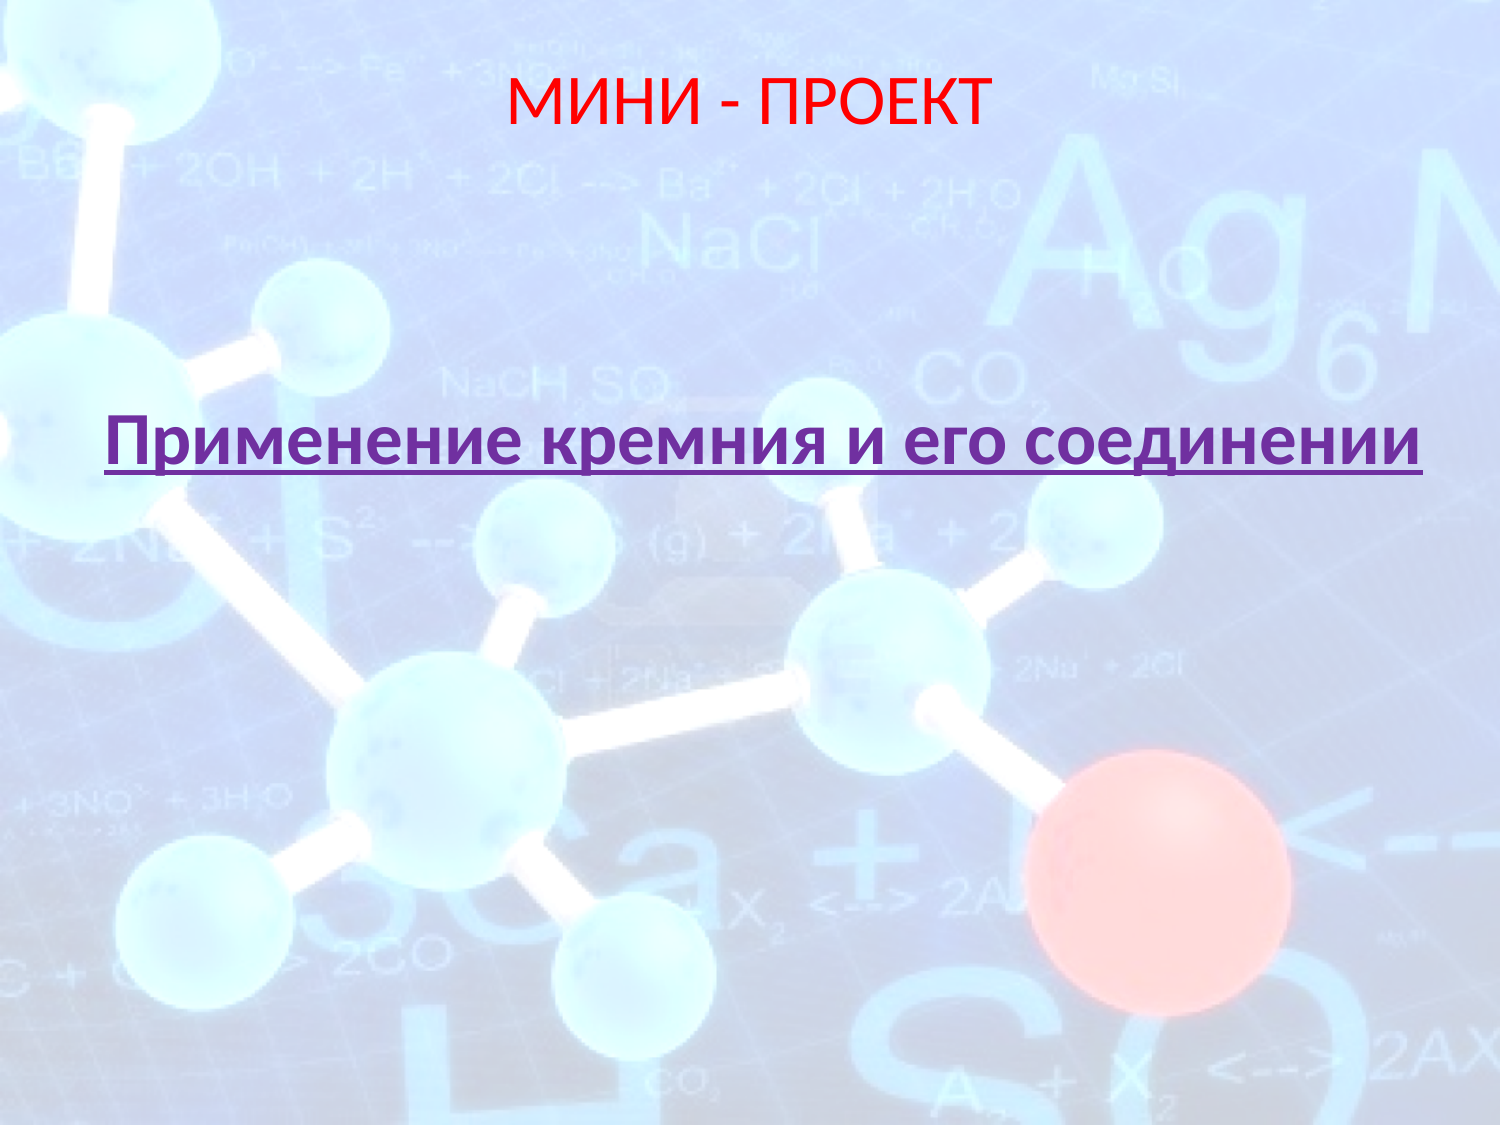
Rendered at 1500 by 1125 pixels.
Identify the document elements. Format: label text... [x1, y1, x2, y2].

title МИНИ - ПРОЕКТ [75, 45, 1425, 233]
picture [0, 0, 1500, 1125]
list Применение кремния и его соединении [88, 382, 1439, 610]
